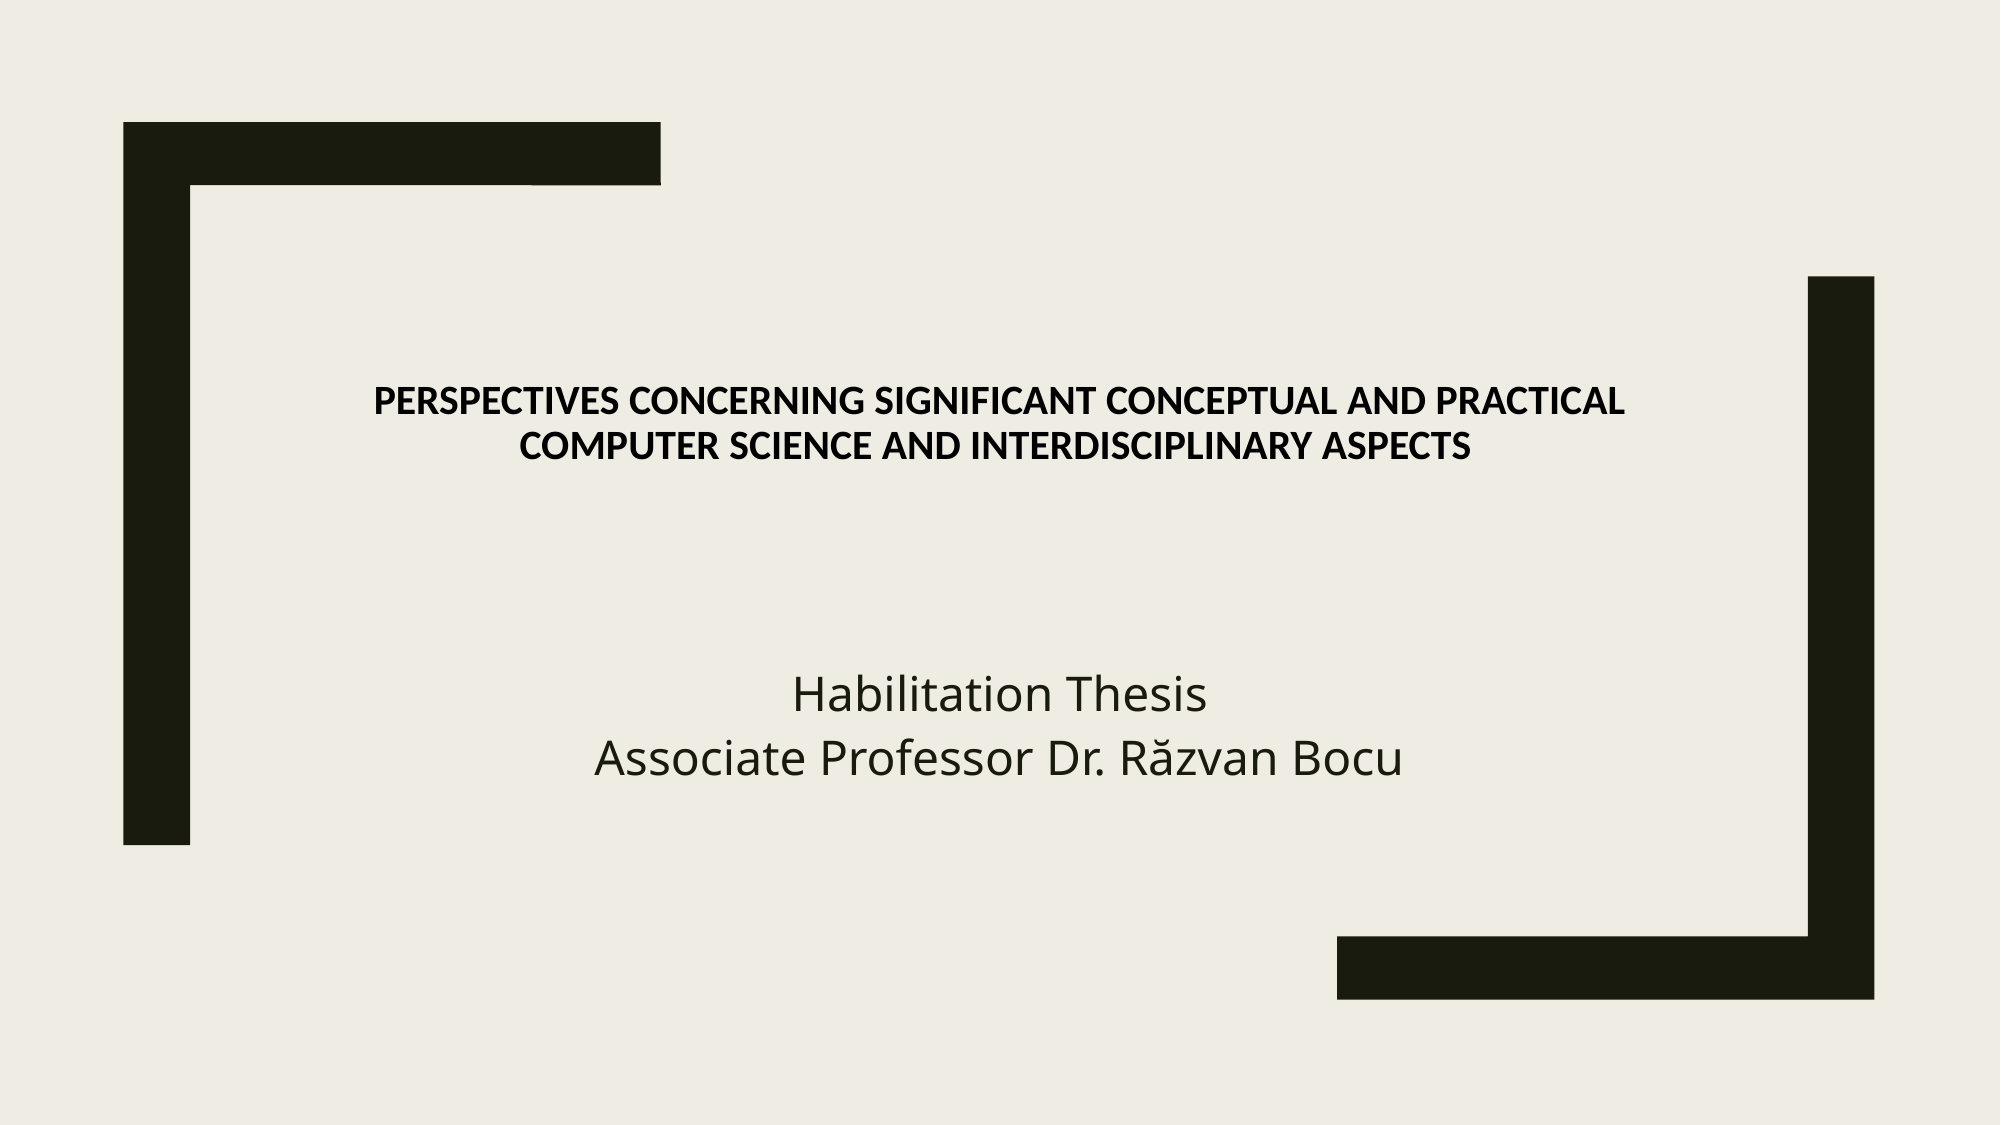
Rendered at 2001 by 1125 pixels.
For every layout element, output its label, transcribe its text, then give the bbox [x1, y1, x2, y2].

title Perspectives Concerning Significant Conceptual and Practical Computer Science and Interdisciplinary Aspects [314, 293, 1686, 476]
subtitle Habilitation Thesis Associate Professor Dr. Răzvan Bocu [439, 649, 1561, 828]
